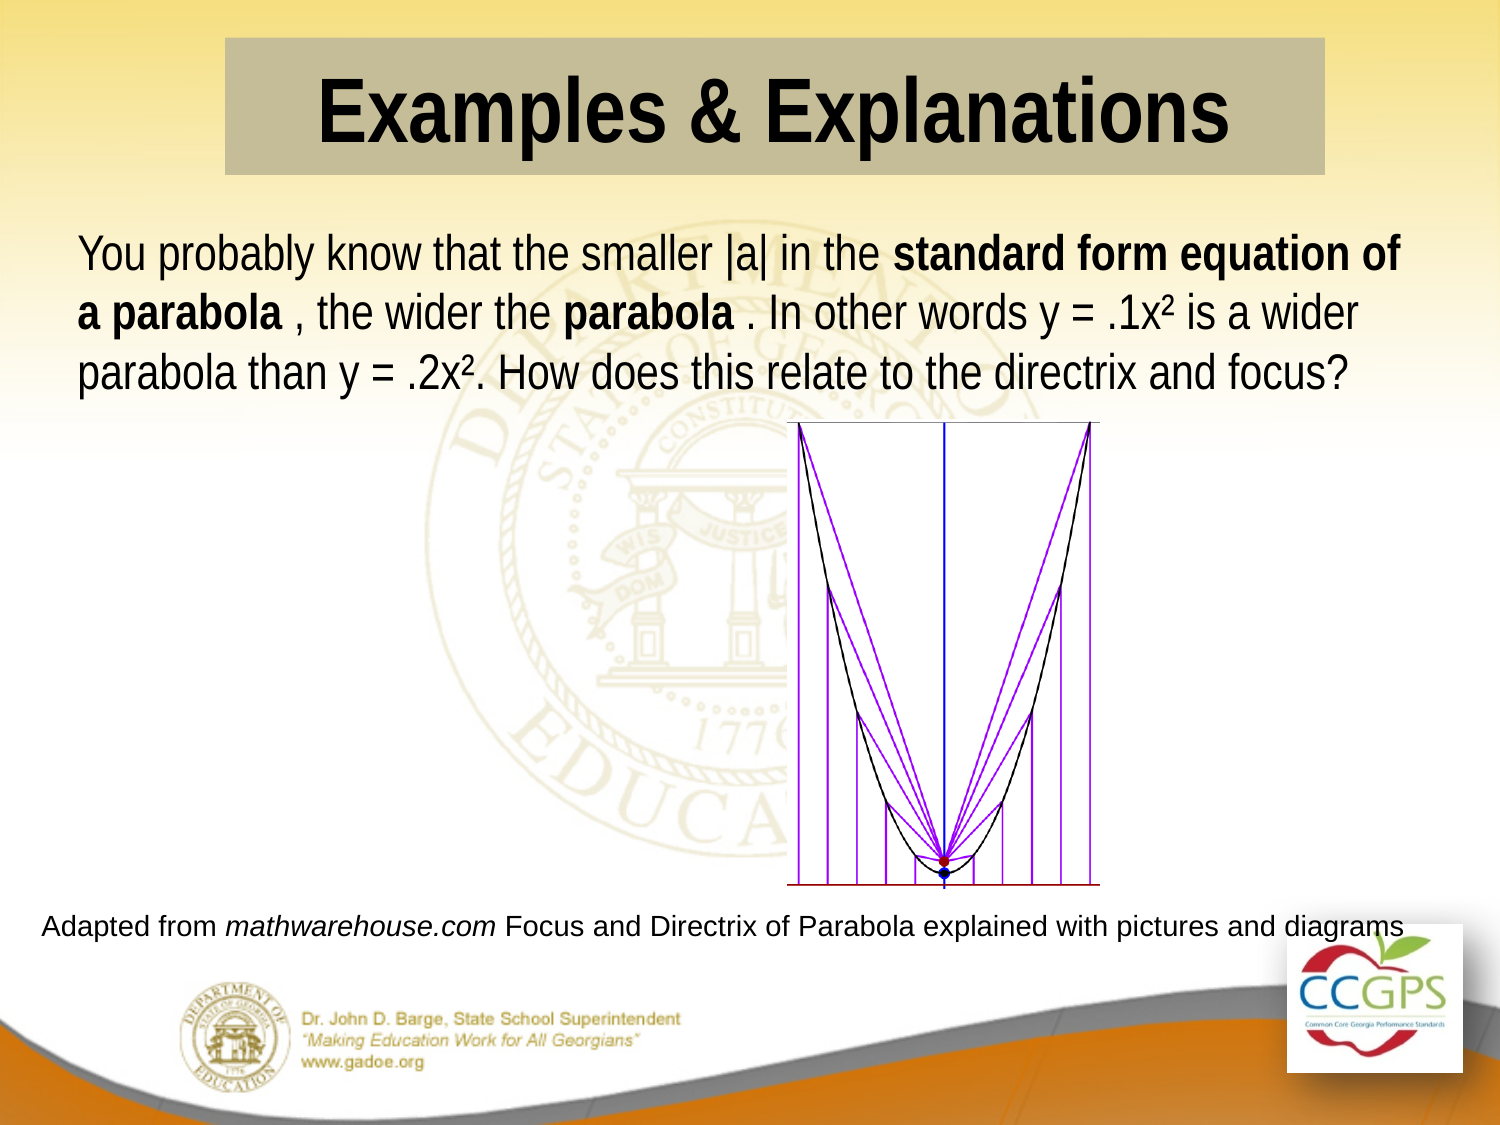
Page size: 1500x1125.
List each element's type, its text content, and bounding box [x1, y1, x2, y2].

picture [0, 0, 1500, 1125]
title Examples & Explanations [224, 37, 1326, 176]
subtitle You probably know that the smaller |a| in the standard form equation of a parabola , the wider the parabola . In other words y = .1x² is a wider parabola than y = .2x². How does this relate to the directrix and focus? [62, 212, 1438, 907]
text_box Adapted from mathwarehouse.com Focus and Directrix of Parabola explained with pictures and diagrams [26, 899, 1421, 950]
